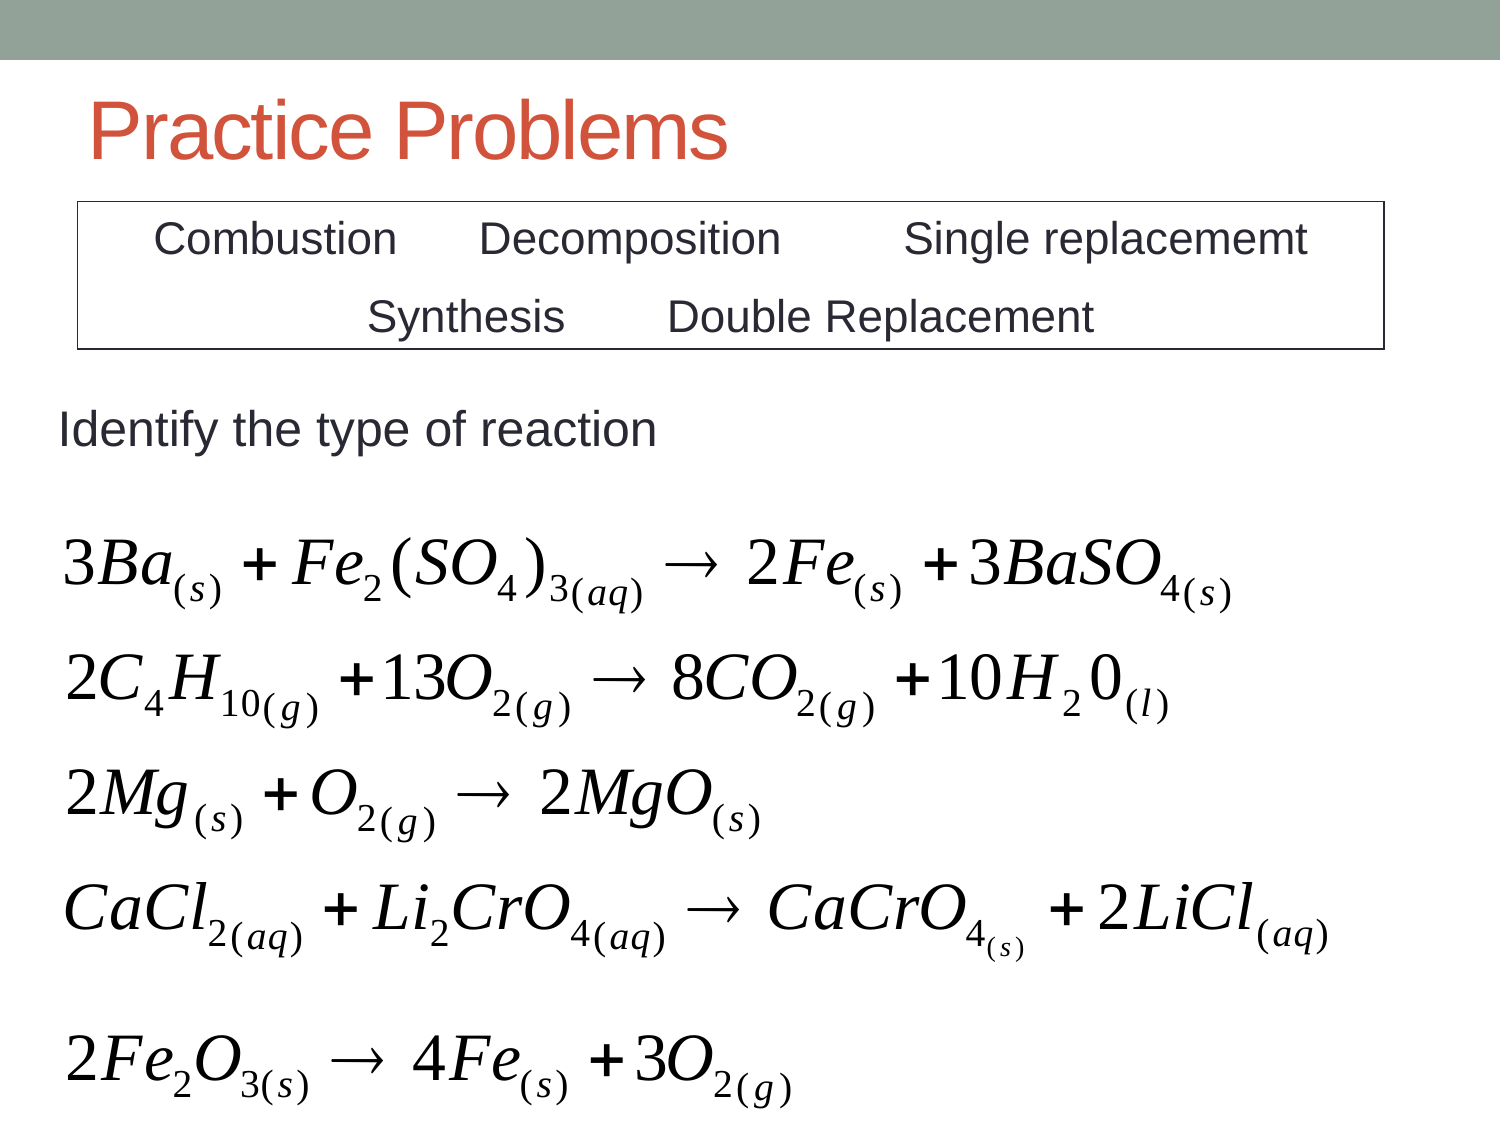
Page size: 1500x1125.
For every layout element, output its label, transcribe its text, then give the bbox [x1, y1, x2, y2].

list Identify the type of reaction [42, 389, 1393, 494]
text_box Combustion Decomposition Single replacememt Synthesis Double Replacement [77, 201, 1385, 350]
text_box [54, 521, 1347, 1125]
title Practice Problems [72, 32, 1423, 220]
